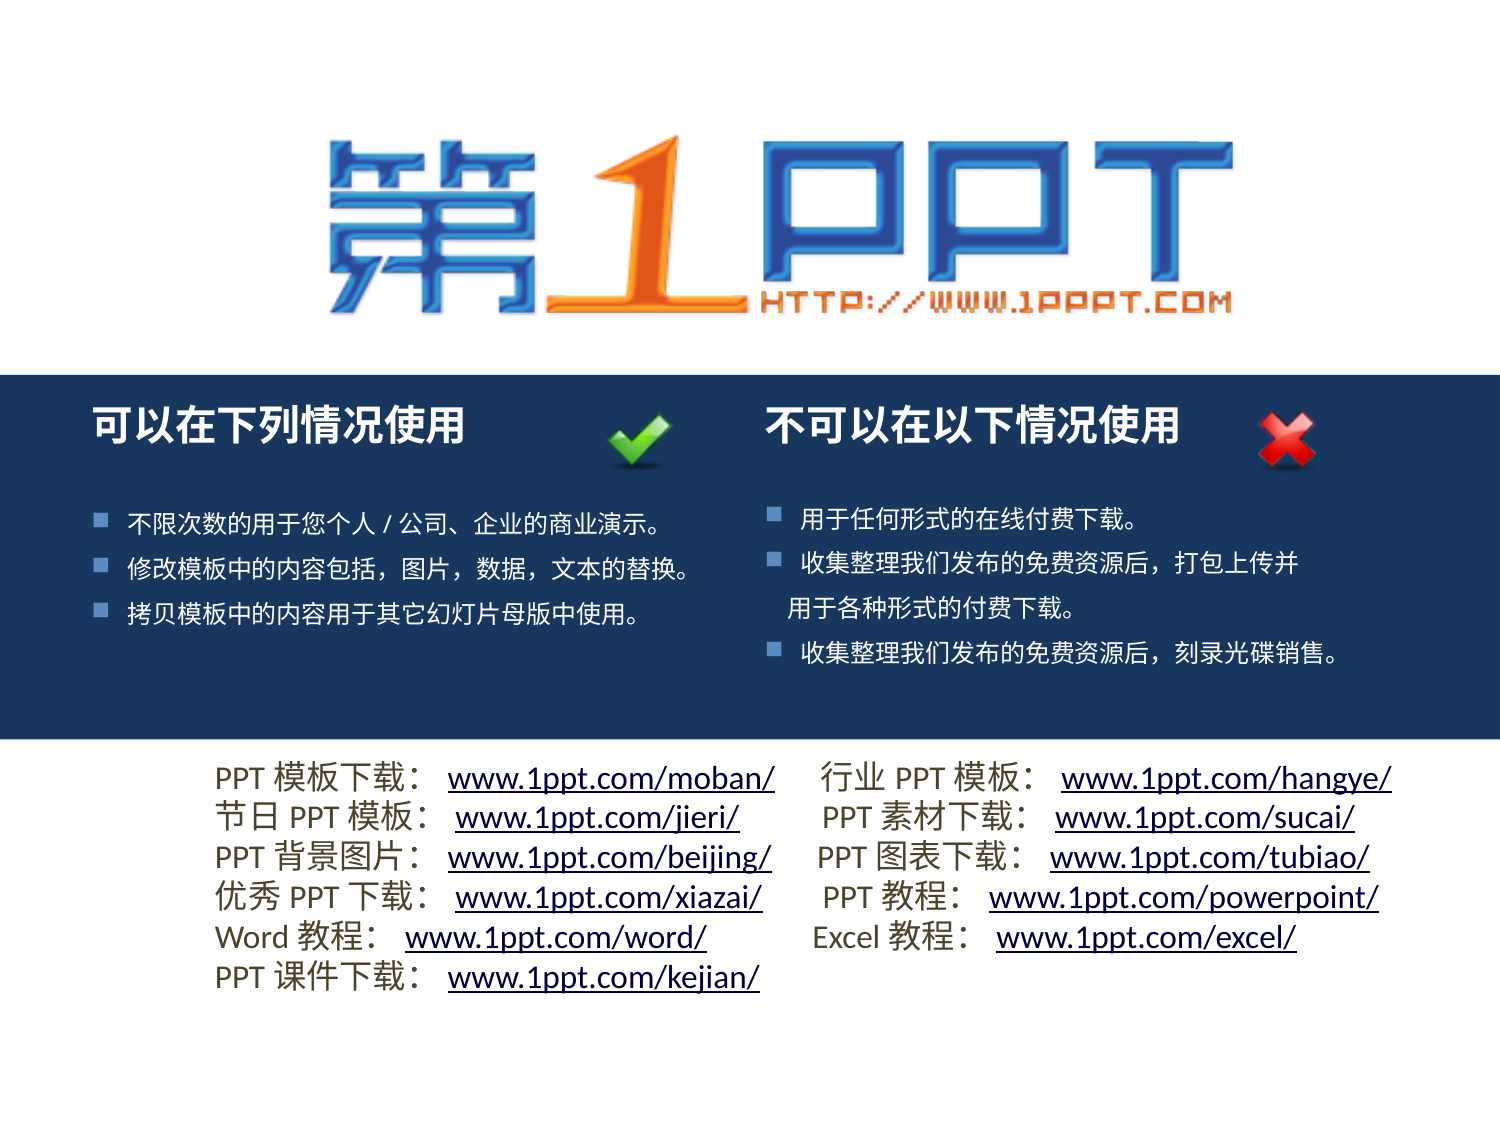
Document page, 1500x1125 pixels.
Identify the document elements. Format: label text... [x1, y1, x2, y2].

text_box 可以在下列情况使用 不限次数的用于您个人/公司、企业的商业演示。 修改模板中的内容包括，图片，数据，文本的替换。 拷贝模板中的内容用于其它幻灯片母版中使用。 [76, 391, 750, 716]
text_box PPT模板下载：www.1ppt.com/moban/ 行业PPT模板：www.1ppt.com/hangye/ 节日PPT模板：www.1ppt.com/jieri/ PPT素材下载：www.1ppt.com/sucai/ PPT背景图片：www.1ppt.com/beijing/ PPT图表下载：www.1ppt.com/tubiao/ 优秀PPT下载：www.1ppt.com/xiazai/ PPT教程：www.1ppt.com/powerpoint/ Word教程：www.1ppt.com/word/ Excel教程：www.1ppt.com/excel/ PPT课件下载：www.1ppt.com/kejian/ [198, 740, 1500, 1096]
text_box 不可以在以下情况使用 用于任何形式的在线付费下载。 收集整理我们发布的免费资源后，打包上传并 用于各种形式的付费下载。 收集整理我们发布的免费资源后，刻录光碟销售。 [750, 391, 1424, 716]
text_box [0, 374, 1500, 740]
picture [1253, 407, 1319, 473]
picture [307, 117, 1259, 339]
picture [607, 407, 673, 473]
